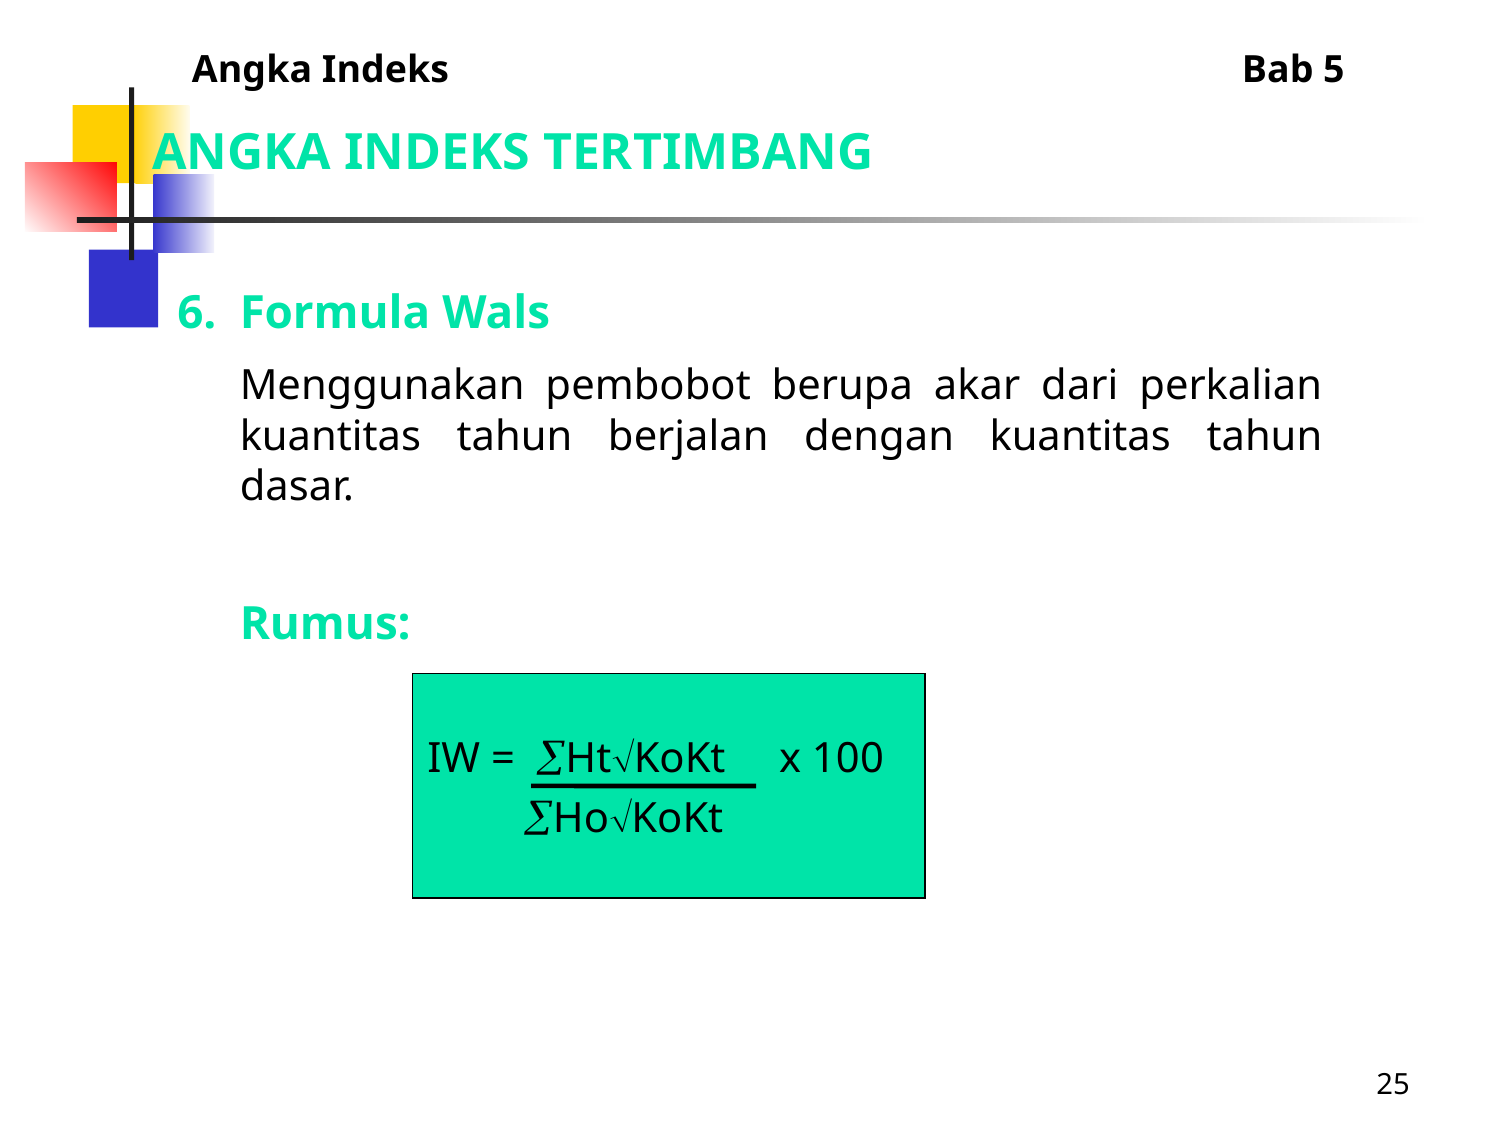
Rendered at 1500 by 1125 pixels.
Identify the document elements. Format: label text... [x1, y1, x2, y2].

text_box ANGKA INDEKS TERTIMBANG [137, 112, 1325, 188]
text_box Angka Indeks Bab 5 [177, 37, 1360, 98]
text_box 6. Formula Wals Menggunakan pembobot berupa akar dari perkalian kuantitas tahun berjalan dengan kuantitas tahun dasar. Rumus: [162, 275, 1338, 657]
slide_number 25 [1112, 1037, 1426, 1113]
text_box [412, 673, 926, 901]
